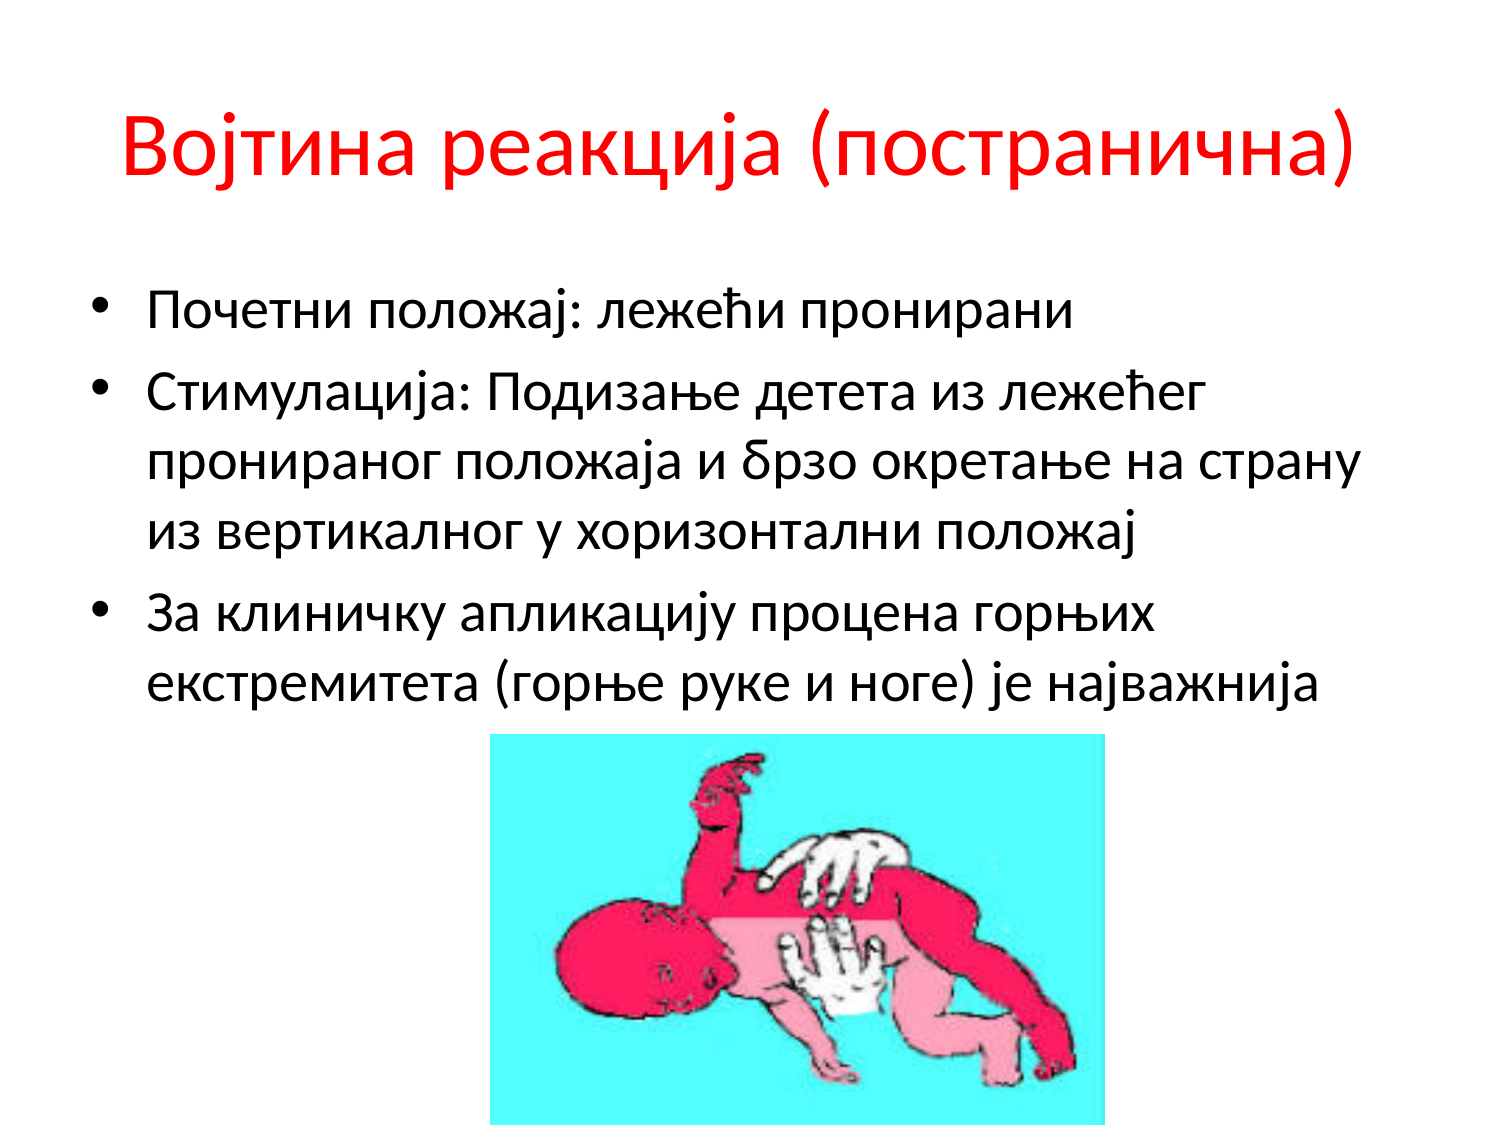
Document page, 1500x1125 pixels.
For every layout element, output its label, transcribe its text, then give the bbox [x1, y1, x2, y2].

title Војтина реакција (постранична) [75, 45, 1425, 233]
list Почетни положај: лежећи пронирани Стимулација: Подизање детета из лежећег пронираног положаја и брзо окретање на страну из вертикалног у хоризонтални положај За клиничку апликацију процена горњих екстремитета (горње руке и ноге) је најважнија [75, 262, 1425, 916]
picture [489, 734, 1105, 1125]
